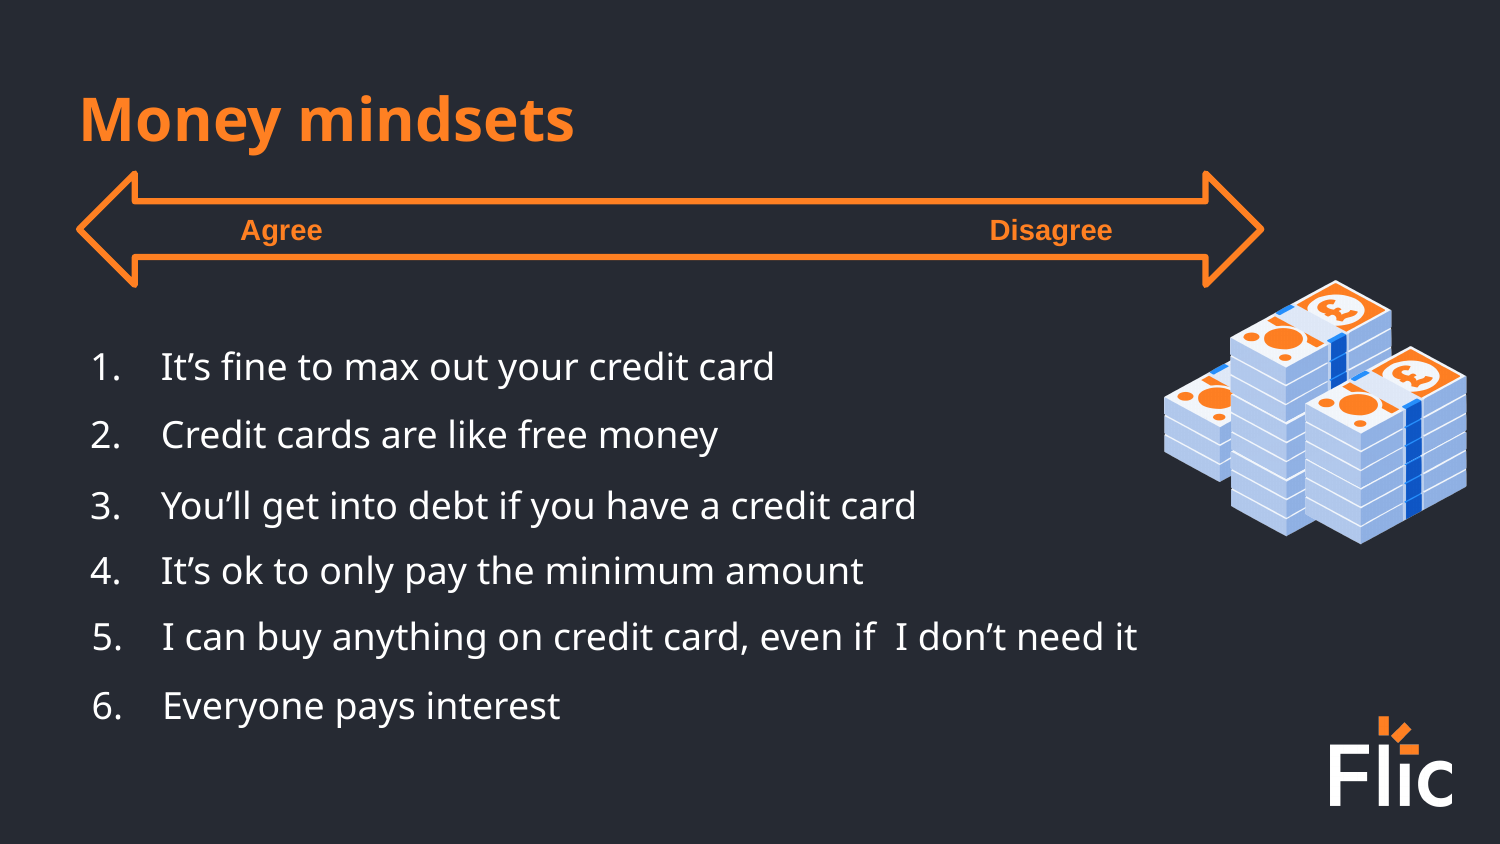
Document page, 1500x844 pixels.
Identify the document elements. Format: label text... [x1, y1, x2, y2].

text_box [78, 173, 1262, 309]
text_box 2. Credit cards are like free money [90, 404, 1085, 471]
text_box 6. Everyone pays interest [91, 674, 1274, 741]
text_box 1. It’s fine to max out your credit card [90, 336, 1085, 402]
picture [1330, 716, 1452, 807]
text_box Money mindsets [79, 70, 994, 172]
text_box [1090, 232, 1500, 589]
text_box 4. It’s ok to only pay the minimum amount [90, 540, 1273, 607]
text_box 5. I can buy anything on credit card, even if I don’t need it [91, 606, 1274, 672]
text_box 3. You’ll get into debt if you have a credit card [90, 474, 1085, 540]
